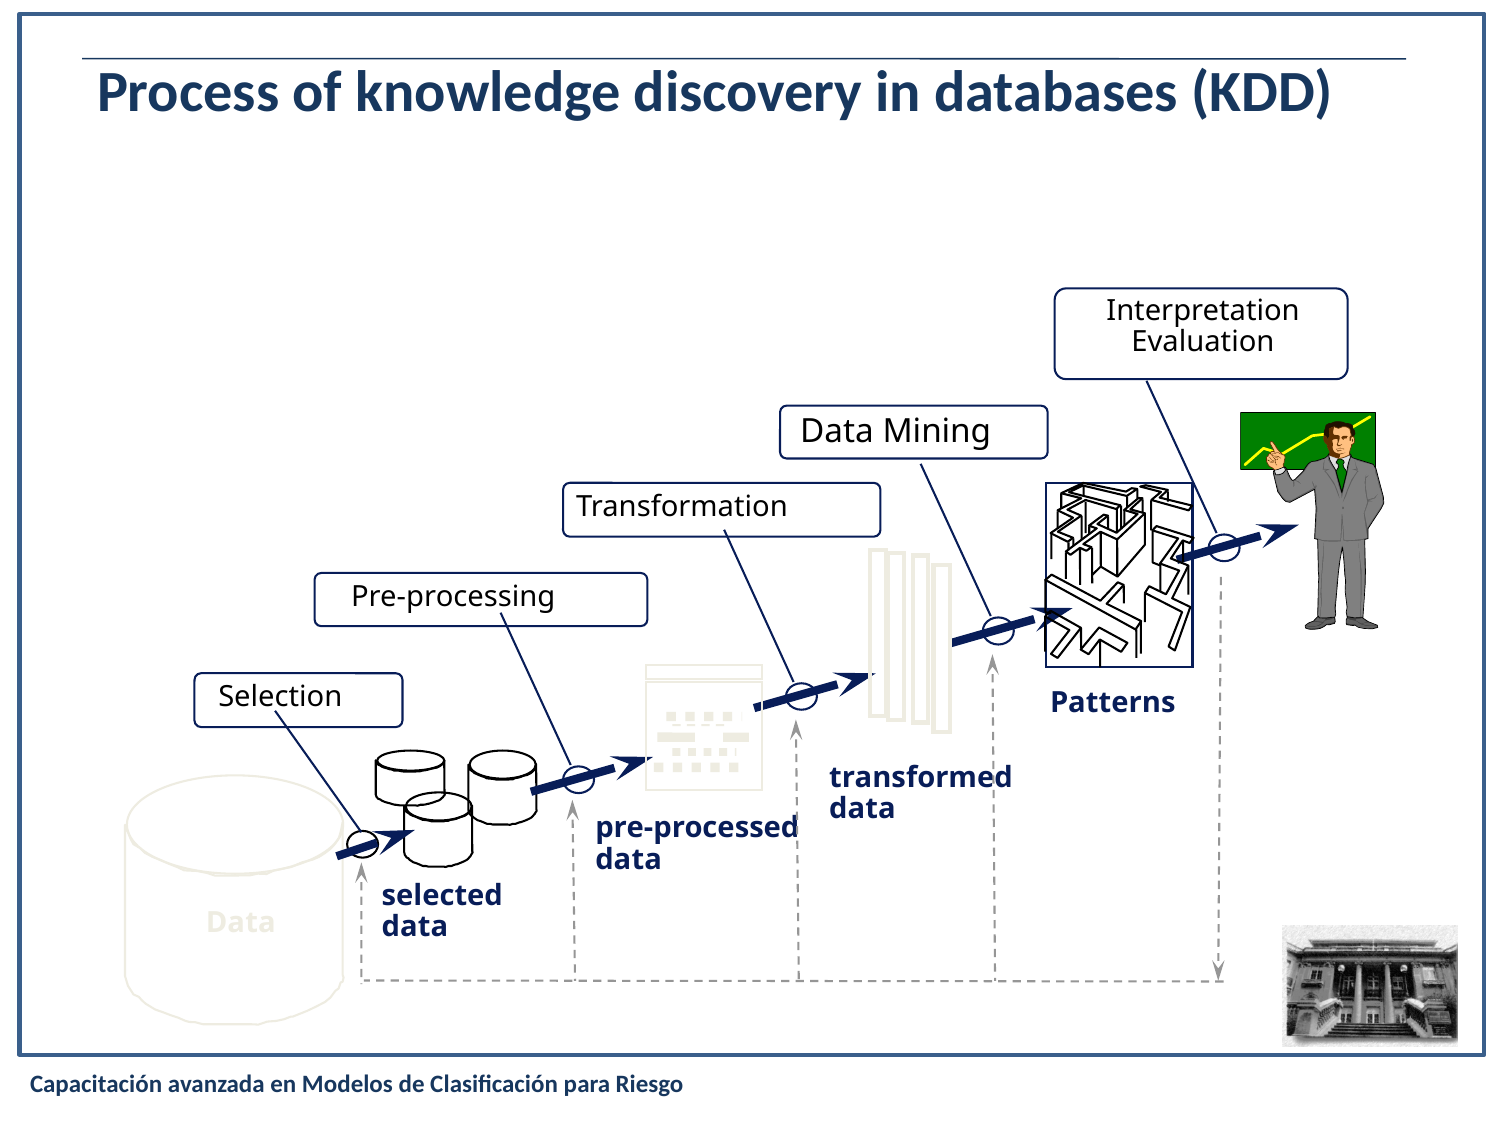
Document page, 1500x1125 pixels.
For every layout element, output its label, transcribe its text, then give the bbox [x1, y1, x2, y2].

picture [1282, 925, 1458, 1047]
title Process of knowledge discovery in databases (KDD) [81, 81, 1414, 202]
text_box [124, 287, 1388, 1026]
